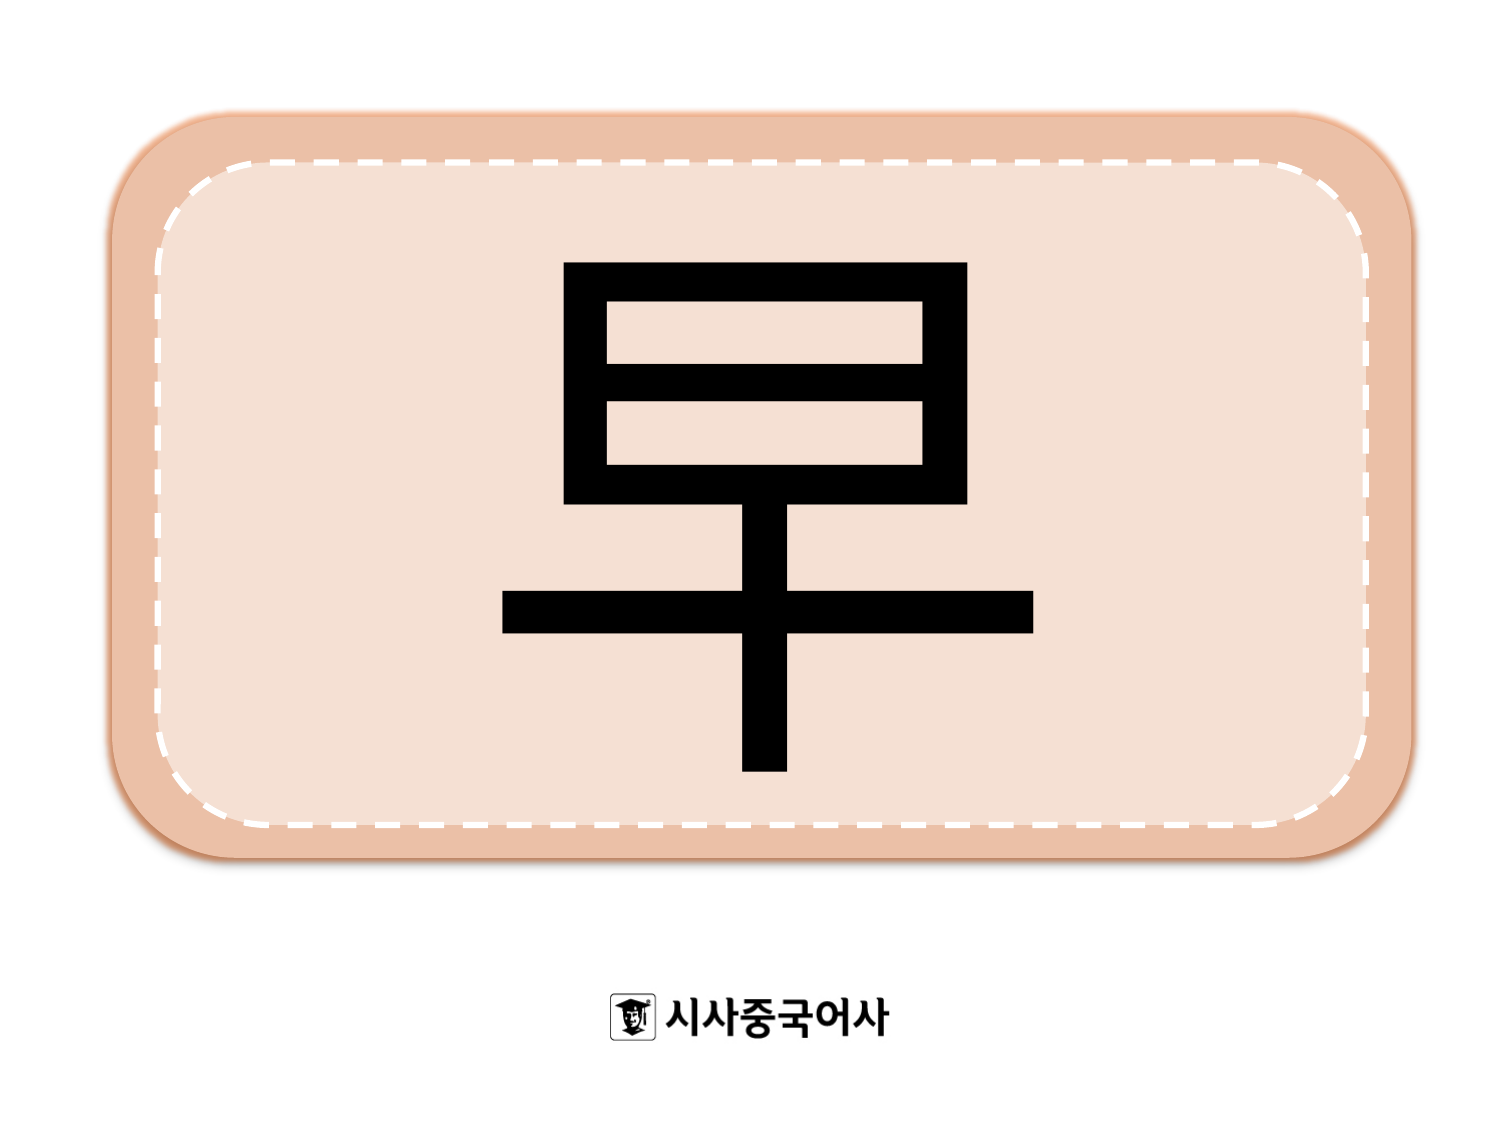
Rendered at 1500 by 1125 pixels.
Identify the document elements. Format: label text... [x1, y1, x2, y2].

text_box 早 [162, 160, 1371, 824]
picture [602, 987, 898, 1047]
